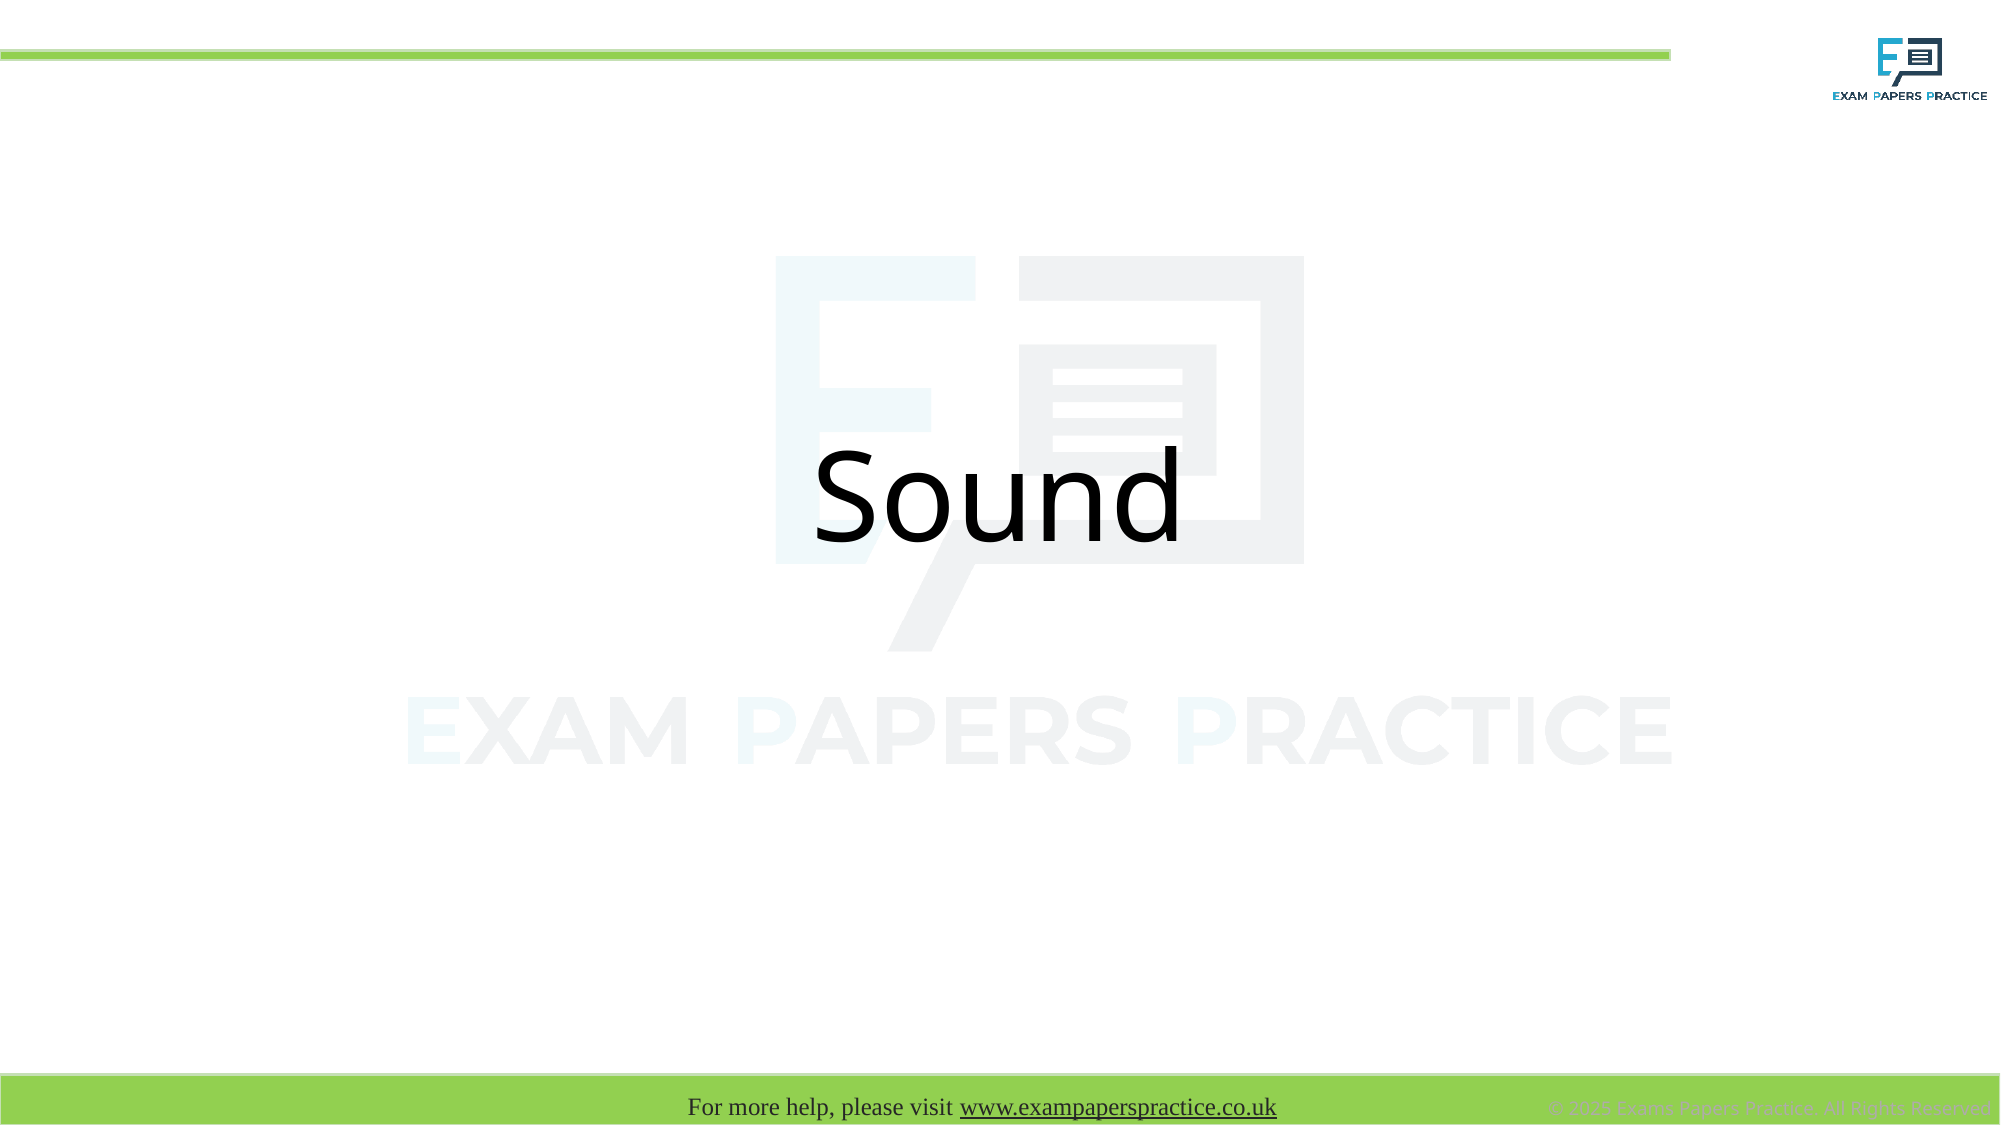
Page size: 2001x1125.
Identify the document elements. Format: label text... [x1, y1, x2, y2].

title Sound [249, 184, 1750, 576]
